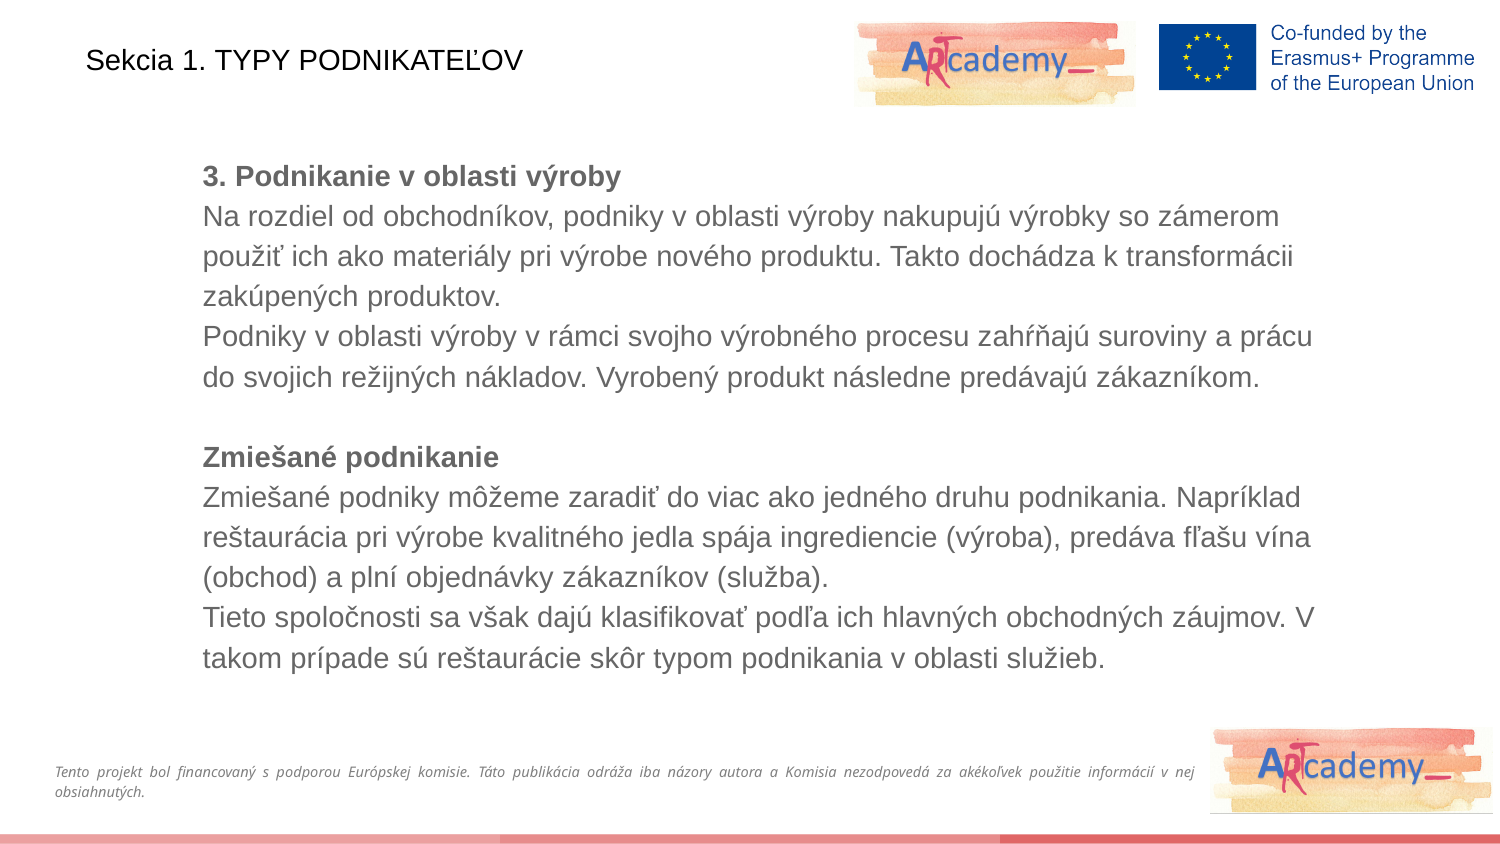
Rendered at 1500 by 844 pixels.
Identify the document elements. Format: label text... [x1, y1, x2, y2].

text_box Sekcia 1. TYPY PODNIKATEĽOV [70, 33, 582, 84]
text_box Tento projekt bol financovaný s podporou Európskej komisie. Táto publikácia odráža iba názory autora a Komisia nezodpovedá za akékoľvek použitie informácií v nej obsiahnutých. [39, 754, 1205, 799]
list 3. Podnikanie v oblasti výroby Na rozdiel od obchodníkov, podniky v oblasti výroby nakupujú výrobky so zámerom použiť ich ako materiály pri výrobe nového produktu. Takto dochádza k transformácii zakúpených produktov. Podniky v oblasti výroby v rámci svojho výrobného procesu zahŕňajú suroviny a prácu do svojich režijných nákladov. Vyrobený produkt následne predávajú zákazníkom. Zmiešané podnikanie Zmiešané podniky môžeme zaradiť do viac ako jedného druhu podnikania. Napríklad reštaurácia pri výrobe kvalitného jedla spája ingrediencie (výroba), predáva fľašu vína (obchod) a plní objednávky zákazníkov (služba). Tieto spoločnosti sa však dajú klasifikovať podľa ich hlavných obchodných záujmov. V takom prípade sú reštaurácie skôr typom podnikania v oblasti služieb. [164, 136, 1352, 706]
picture [1210, 709, 1493, 844]
picture [854, 2, 1137, 138]
picture [1158, 24, 1474, 94]
